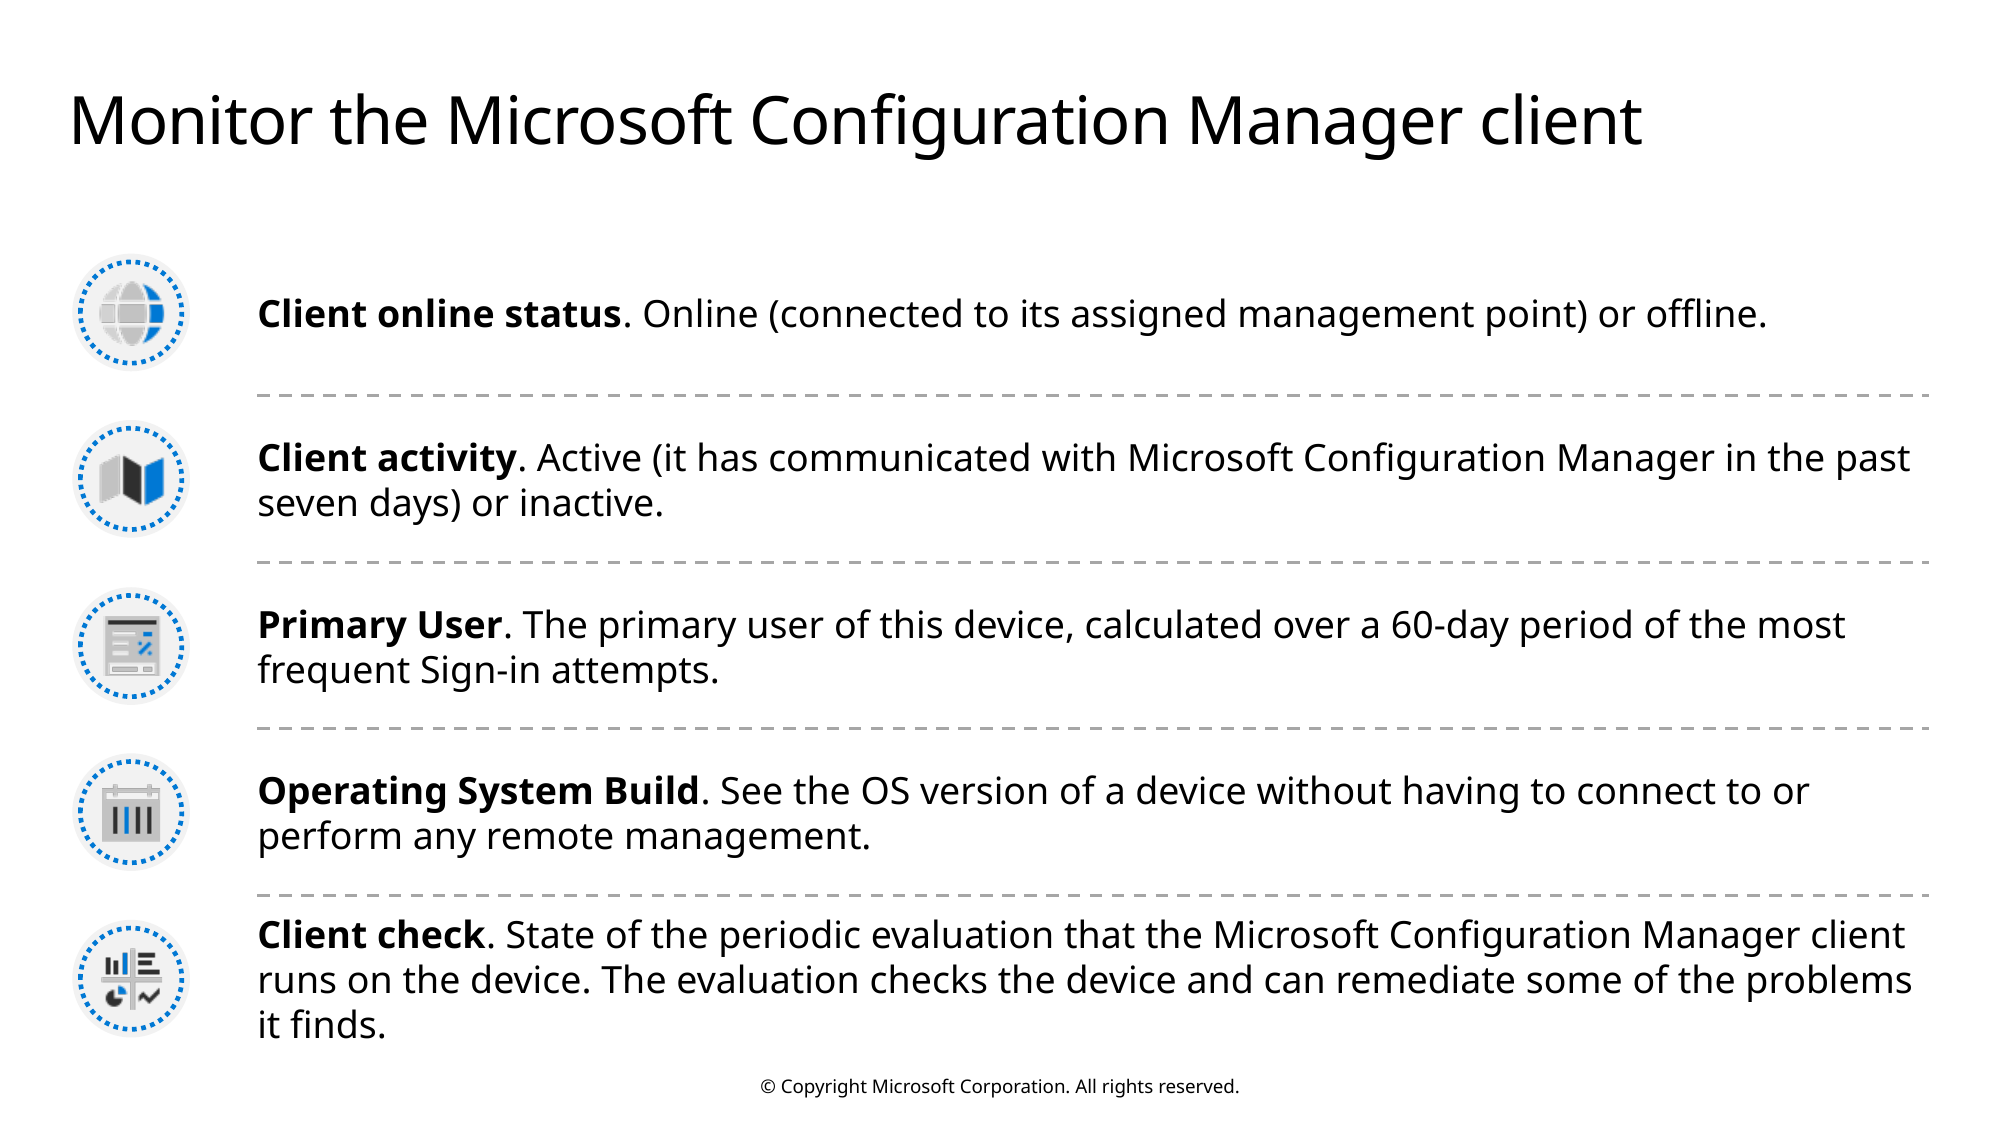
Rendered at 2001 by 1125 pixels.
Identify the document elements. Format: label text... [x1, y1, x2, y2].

title Monitor the Microsoft Configuration Manager client [68, 72, 1930, 184]
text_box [72, 753, 191, 872]
list Primary User. The primary user of this device, calculated over a 60-day period of the most frequent Sign-in attempts. [257, 572, 1932, 720]
list Operating System Build. See the OS version of a device without having to connect to or perform any remote management. [257, 738, 1932, 886]
list Client online status. Online (connected to its assigned management point) or offline. [257, 238, 1932, 386]
list Client activity. Active (it has communicated with Microsoft Configuration Manager in the past seven days) or inactive. [257, 405, 1932, 553]
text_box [72, 919, 191, 1038]
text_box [72, 419, 191, 538]
list Client check. State of the periodic evaluation that the Microsoft Configuration Manager client runs on the device. The evaluation checks the device and can remediate some of the problems it finds. [257, 905, 1932, 1053]
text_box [72, 253, 191, 372]
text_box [72, 586, 191, 706]
